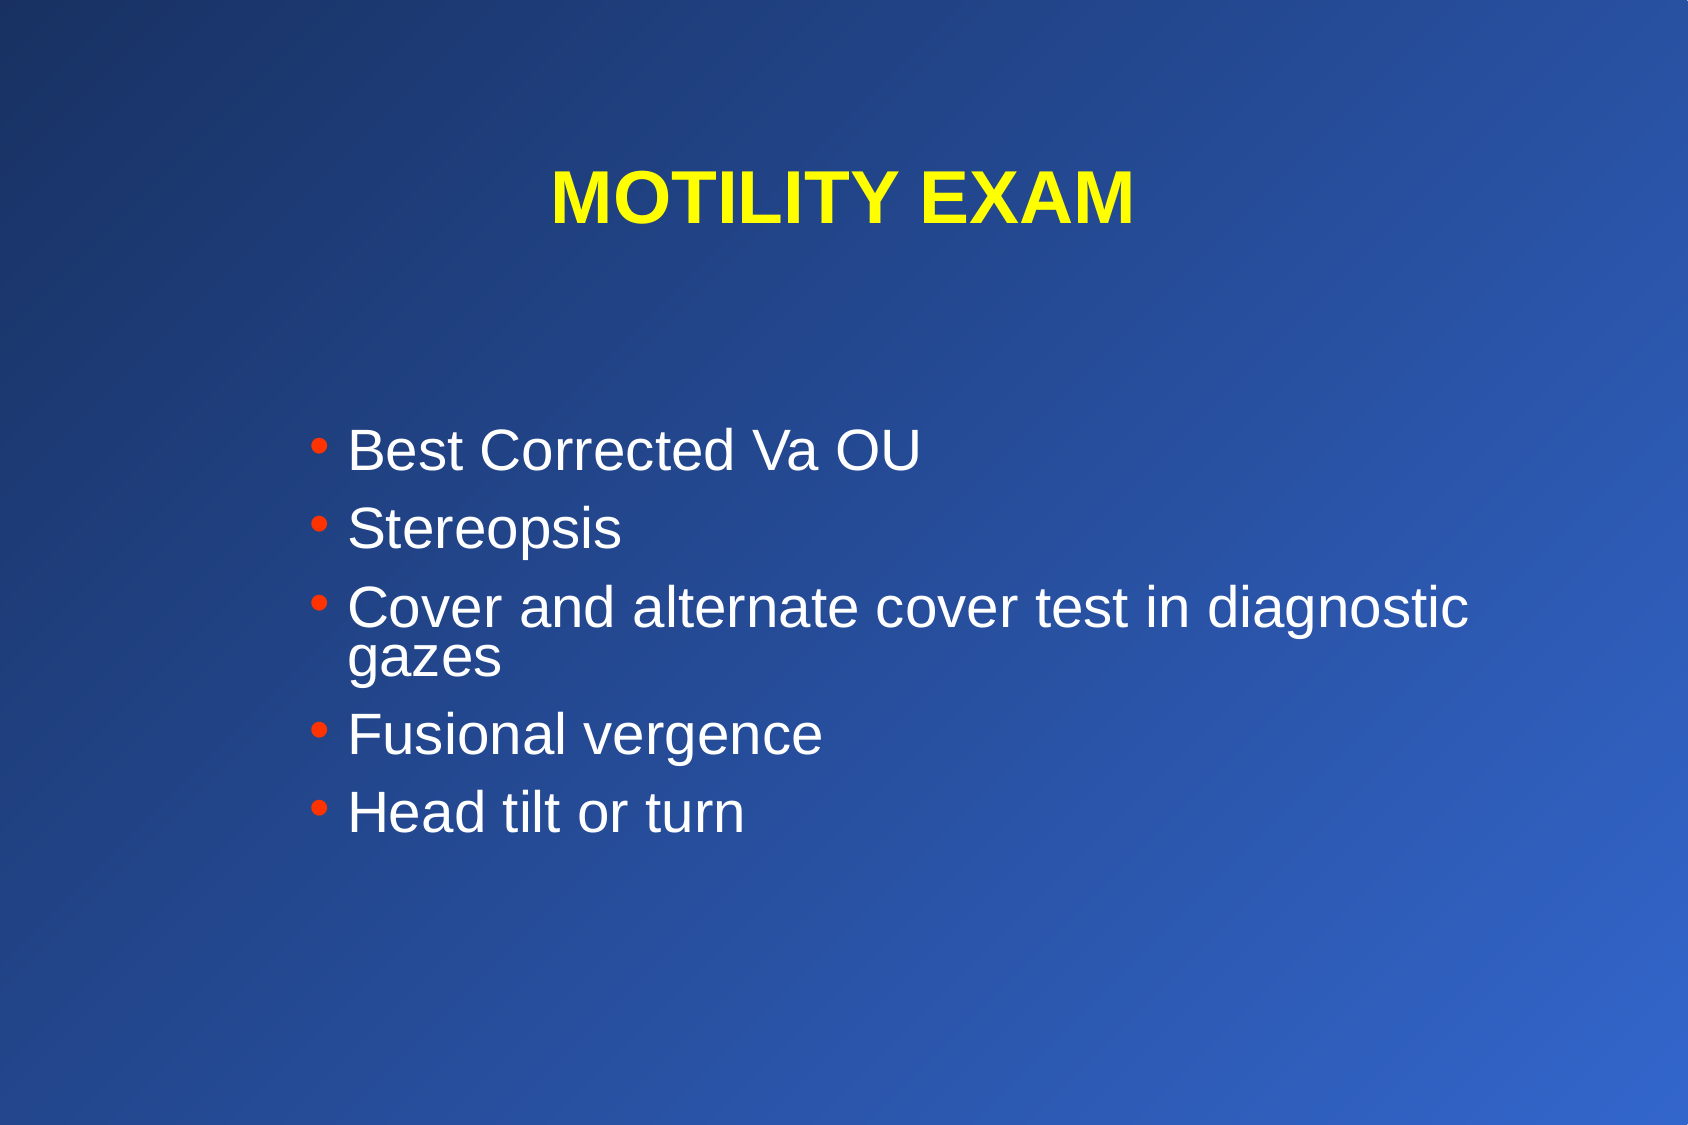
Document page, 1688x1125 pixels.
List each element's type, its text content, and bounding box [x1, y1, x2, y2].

list Best Corrected Va OU Stereopsis Cover and alternate cover test in diagnostic gazes Fusional vergence Head tilt or turn [144, 324, 1543, 1075]
title MOTILITY EXAM [126, 99, 1561, 288]
